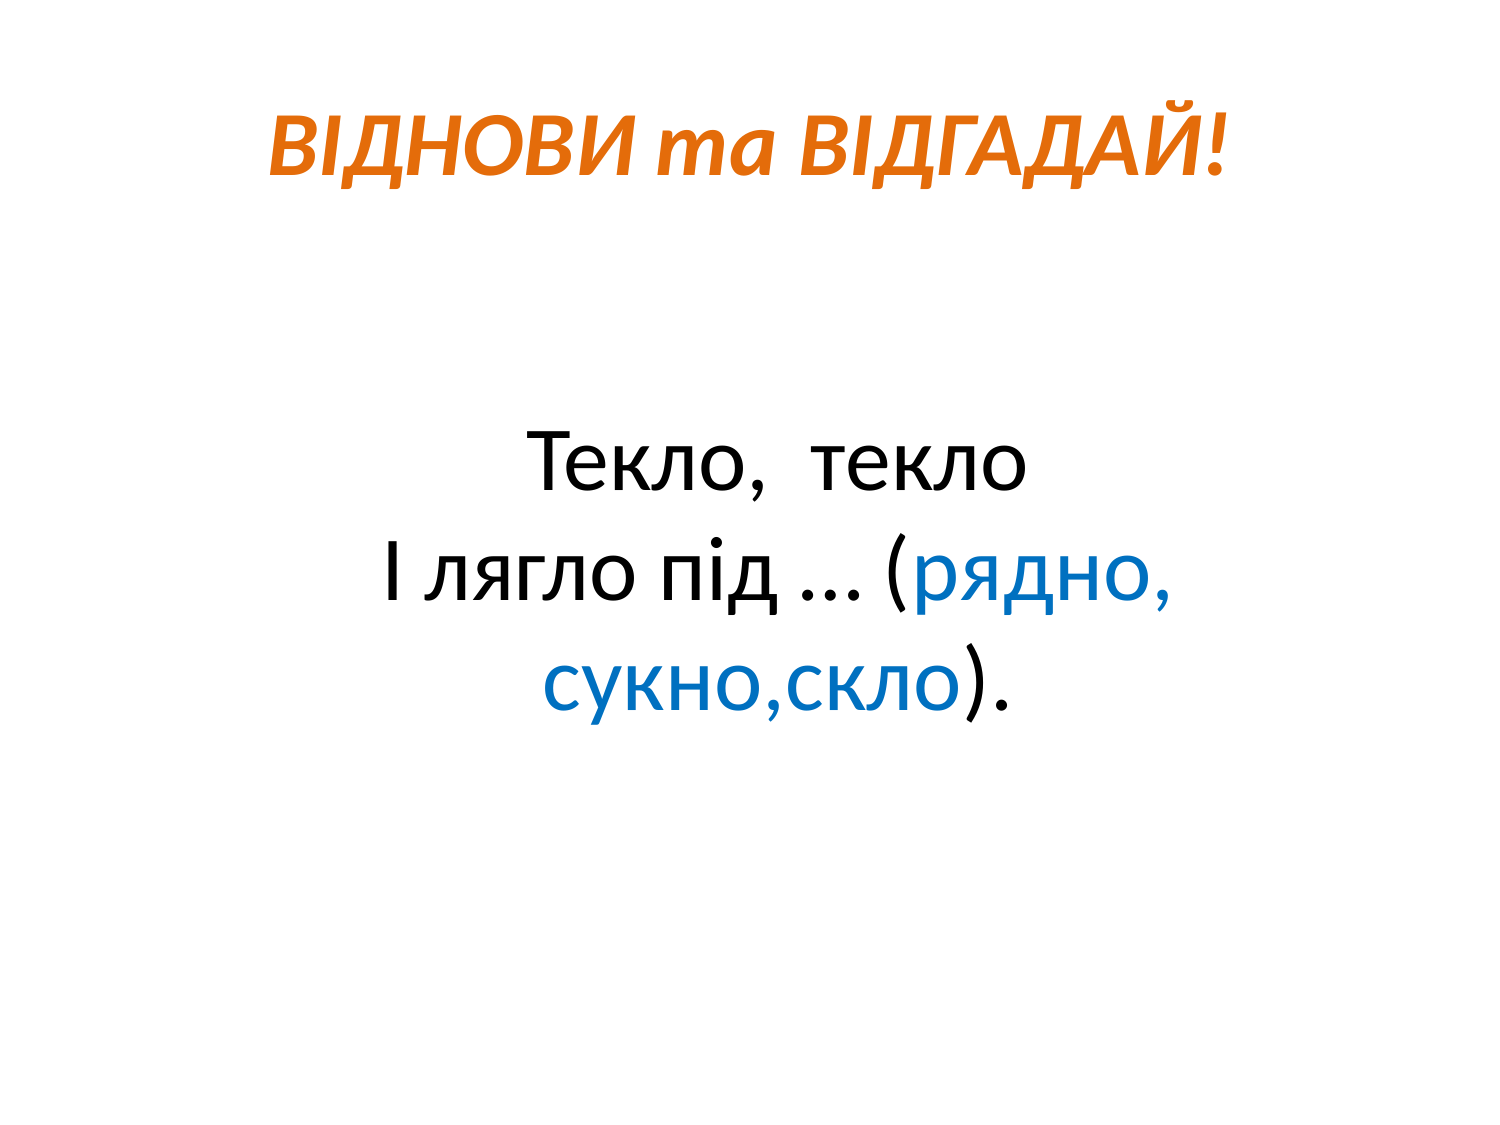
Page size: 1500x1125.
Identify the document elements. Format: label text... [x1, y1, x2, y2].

list Текло, текло І лягло під … (рядно, сукно,скло). [75, 262, 1425, 1005]
title ВІДНОВИ та ВІДГАДАЙ! [75, 45, 1425, 233]
